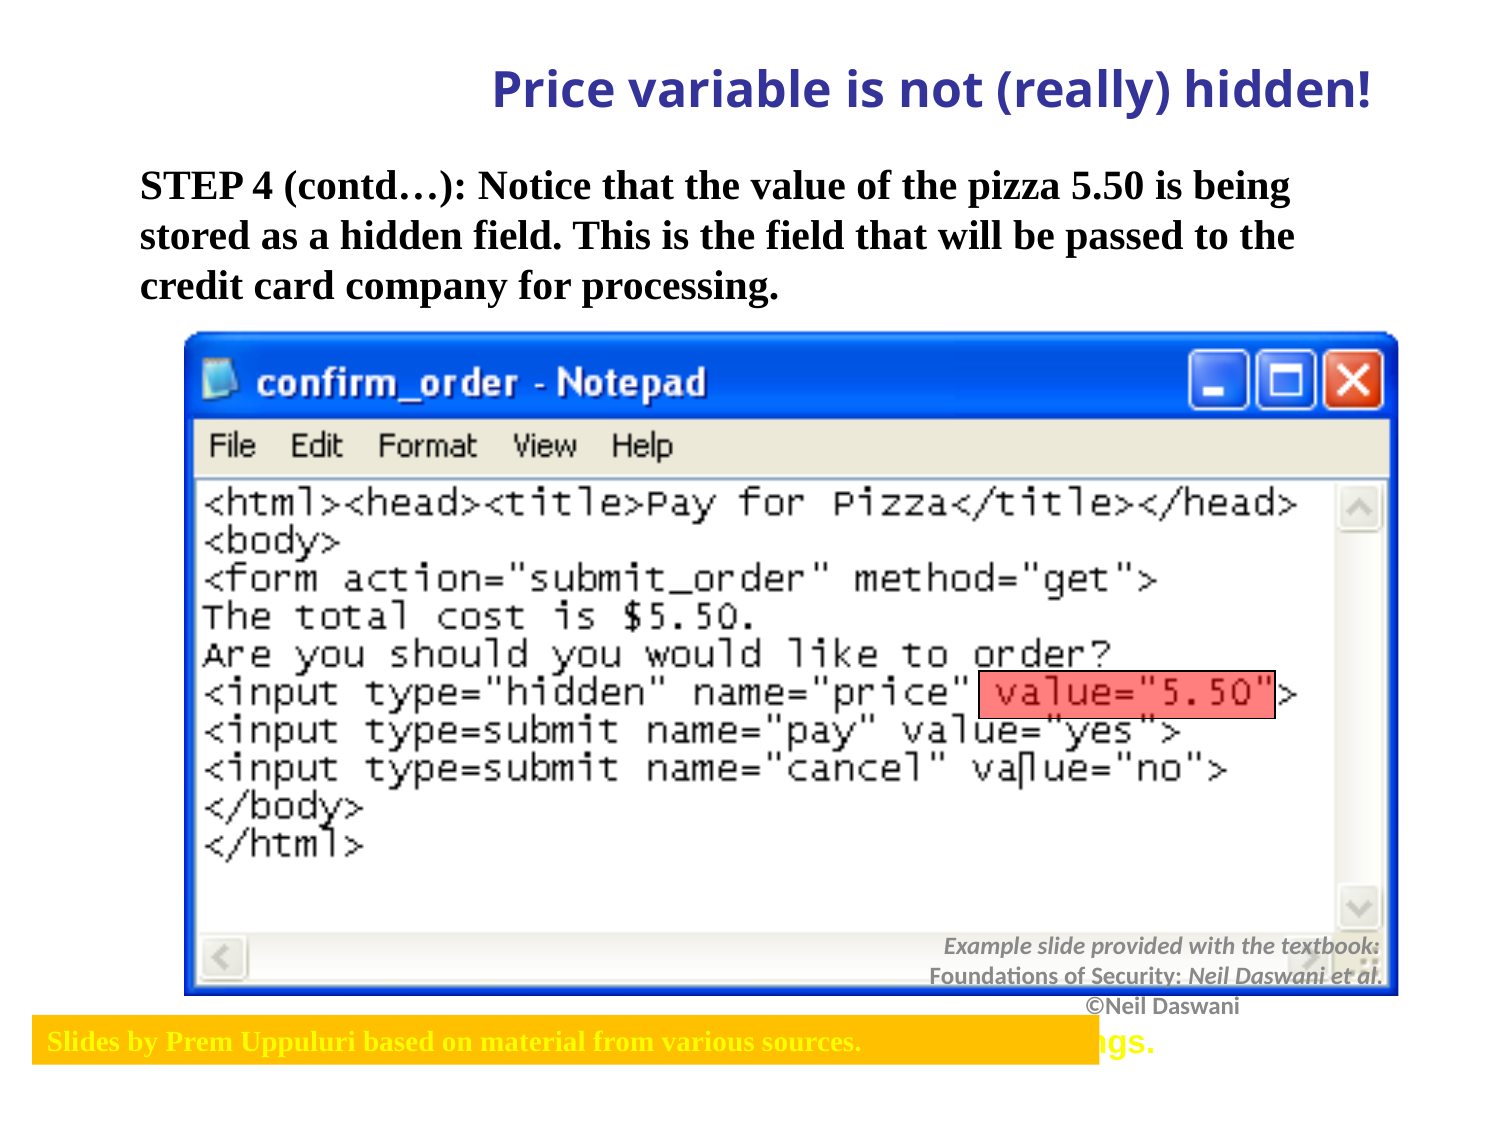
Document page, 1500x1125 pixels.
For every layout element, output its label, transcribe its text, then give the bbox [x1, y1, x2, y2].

text_box Example slide provided with the textbook: Foundations of Security: Neil Daswani et al. ©Neil Daswani [912, 911, 1413, 1039]
picture [183, 330, 1399, 996]
text_box STEP 4 (contd…): Notice that the value of the pizza 5.50 is being stored as a hidden field. This is the field that will be passed to the credit card company for processing. [124, 149, 1400, 315]
title Price variable is not (really) hidden! [112, 24, 1388, 150]
